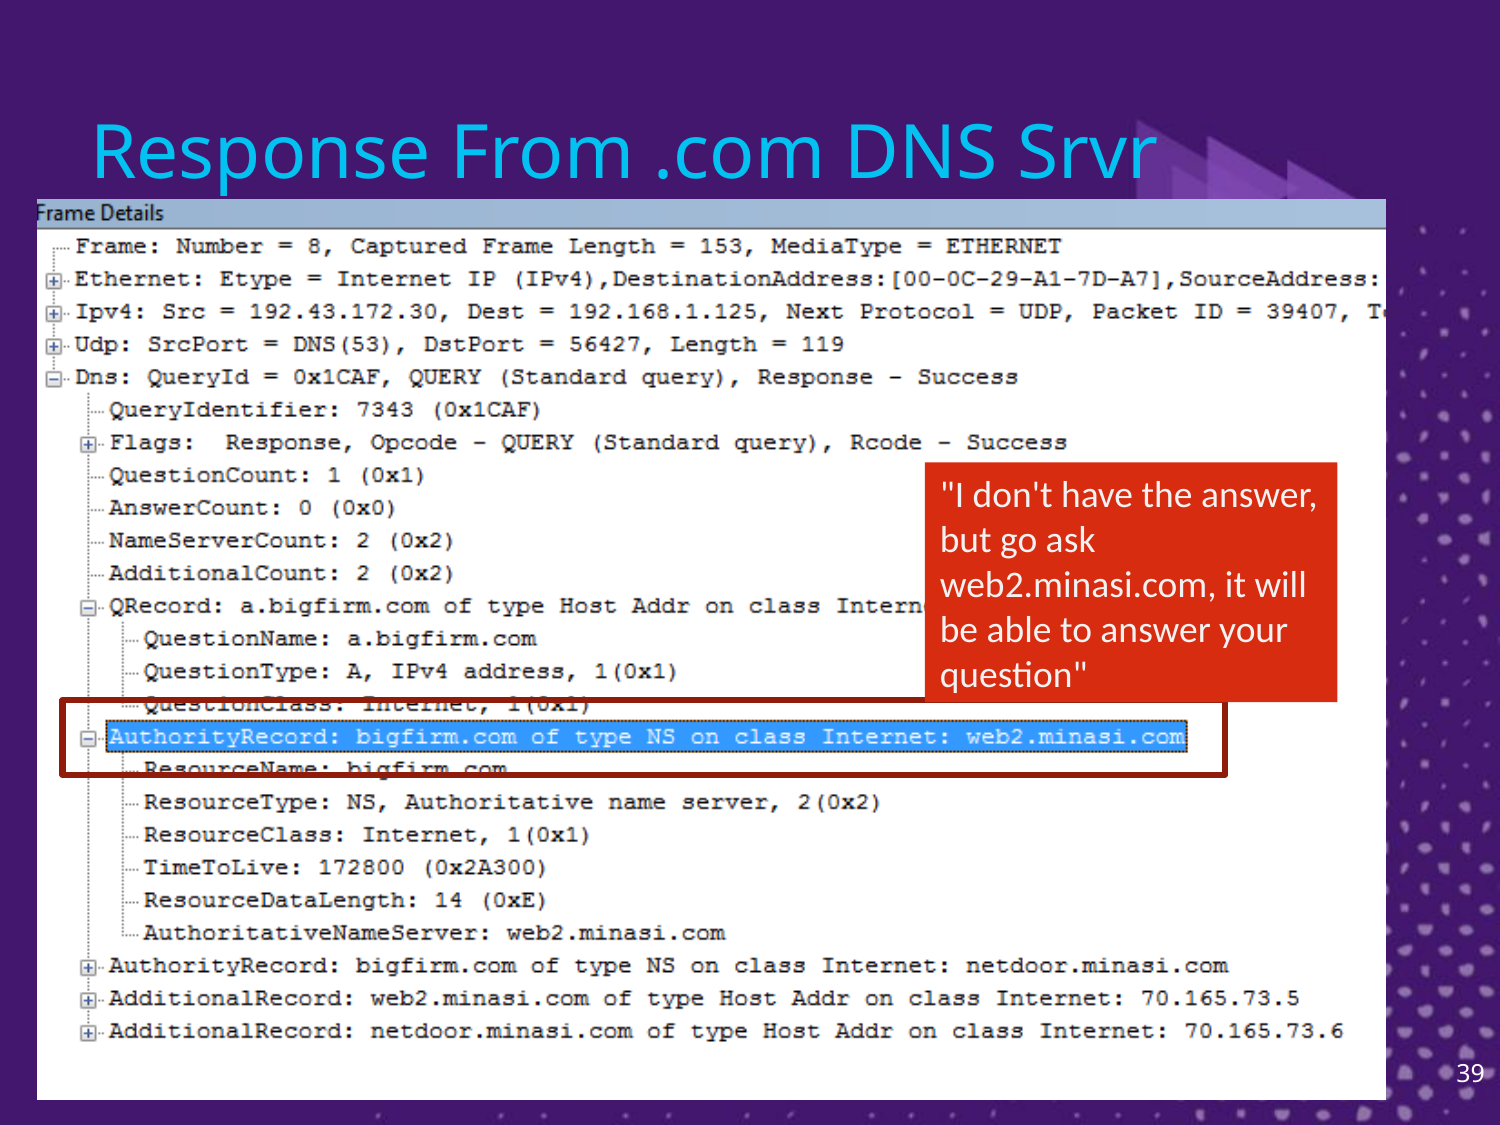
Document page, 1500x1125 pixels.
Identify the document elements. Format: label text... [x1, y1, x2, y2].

picture [0, 0, 1500, 1125]
title Response From .com DNS Srvr [75, 54, 1425, 243]
slide_number 39 [1187, 1037, 1500, 1113]
